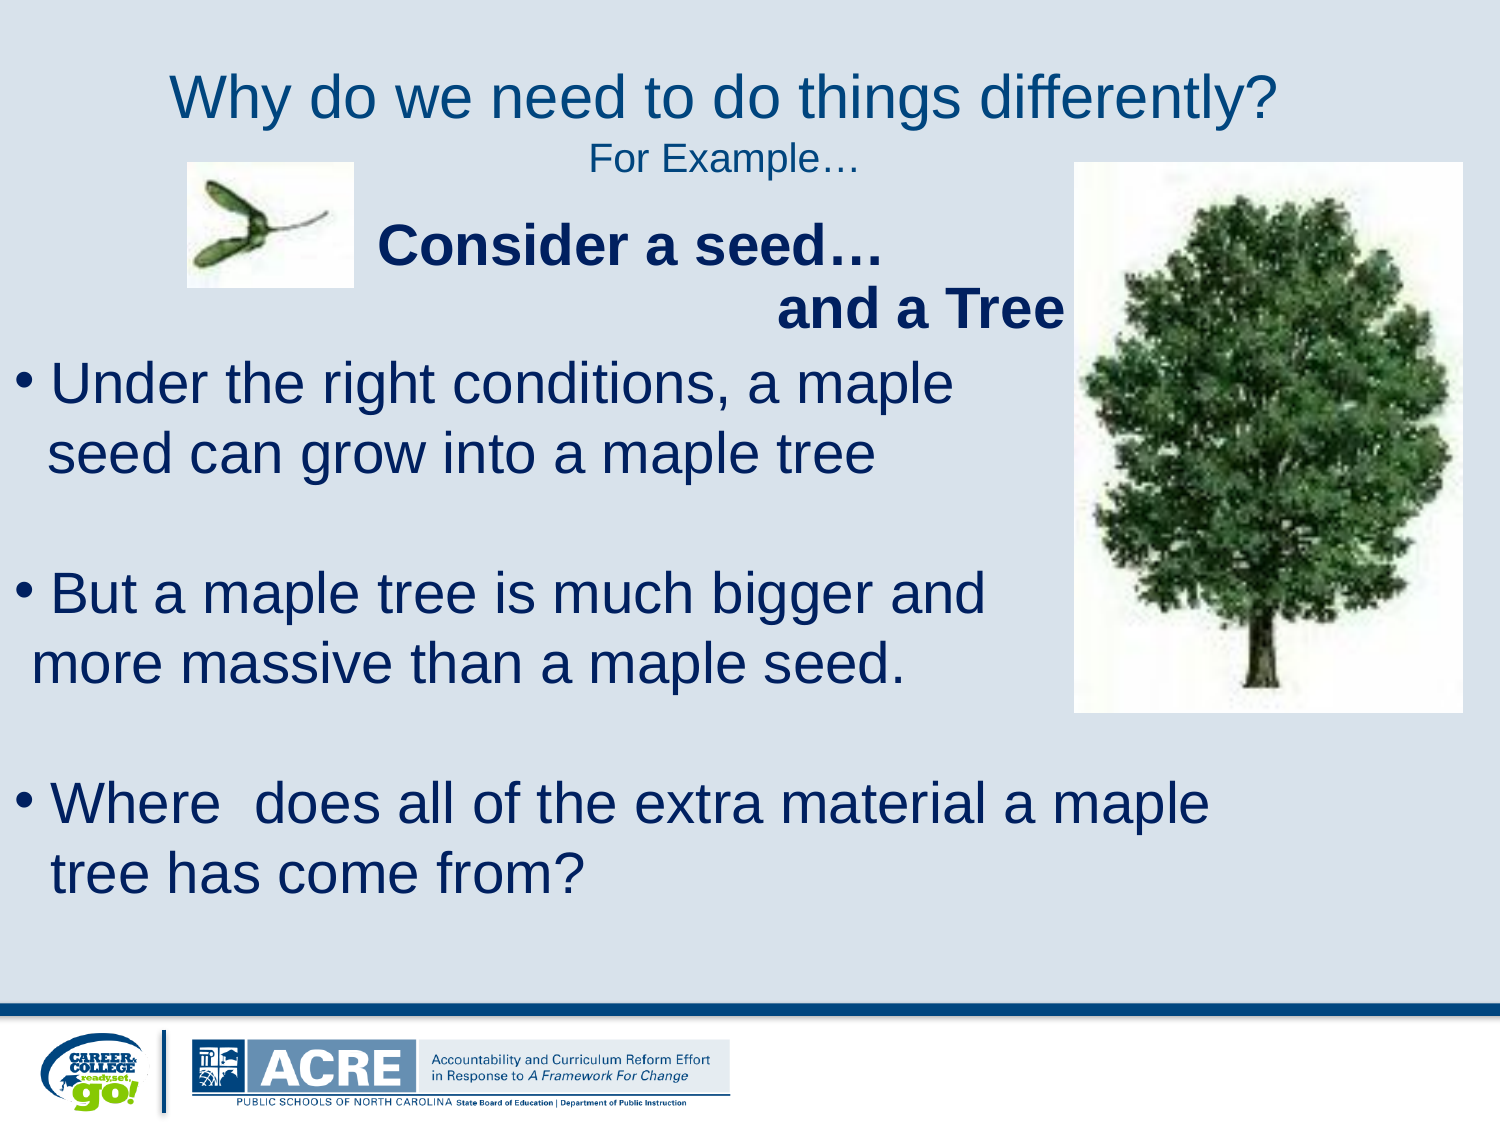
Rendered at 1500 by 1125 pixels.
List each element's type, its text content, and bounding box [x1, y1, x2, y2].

picture [174, 1017, 744, 1125]
text_box Under the right conditions, a maple seed can grow into a maple tree But a maple tree is much bigger and more massive than a maple seed. Where does all of the extra material a maple tree has come from? [0, 337, 1288, 983]
picture [187, 162, 354, 288]
text_box and a Tree [762, 262, 1069, 337]
picture [1074, 162, 1463, 713]
text_box Consider a seed… [362, 200, 938, 285]
picture [37, 1029, 152, 1115]
title Why do we need to do things differently? For Example… [0, 49, 1451, 263]
